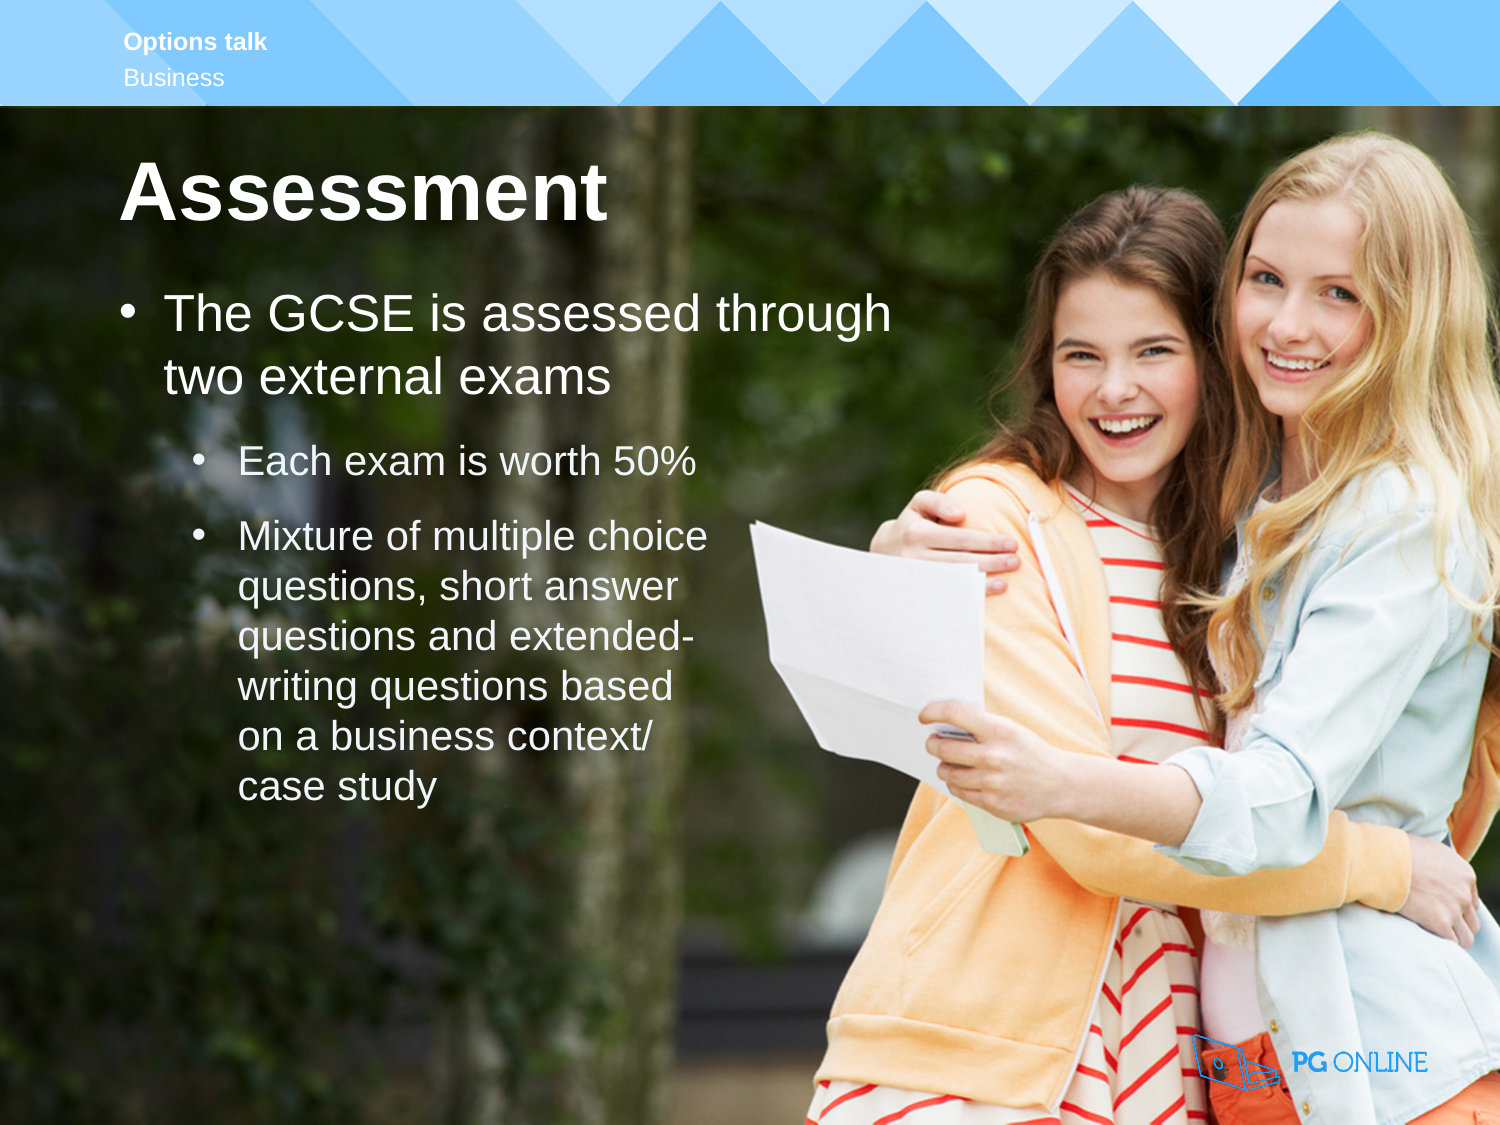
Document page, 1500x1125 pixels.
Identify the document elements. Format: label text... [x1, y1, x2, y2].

list The GCSE is assessed through two external exams Each exam is worth 50% Mixture of multiple choice questions, short answer questions and extended- writing questions based on a business context/ case study [118, 279, 1398, 847]
list Assessment [118, 148, 1401, 259]
text_box [0, 107, 730, 1125]
picture [0, 0, 1500, 1125]
